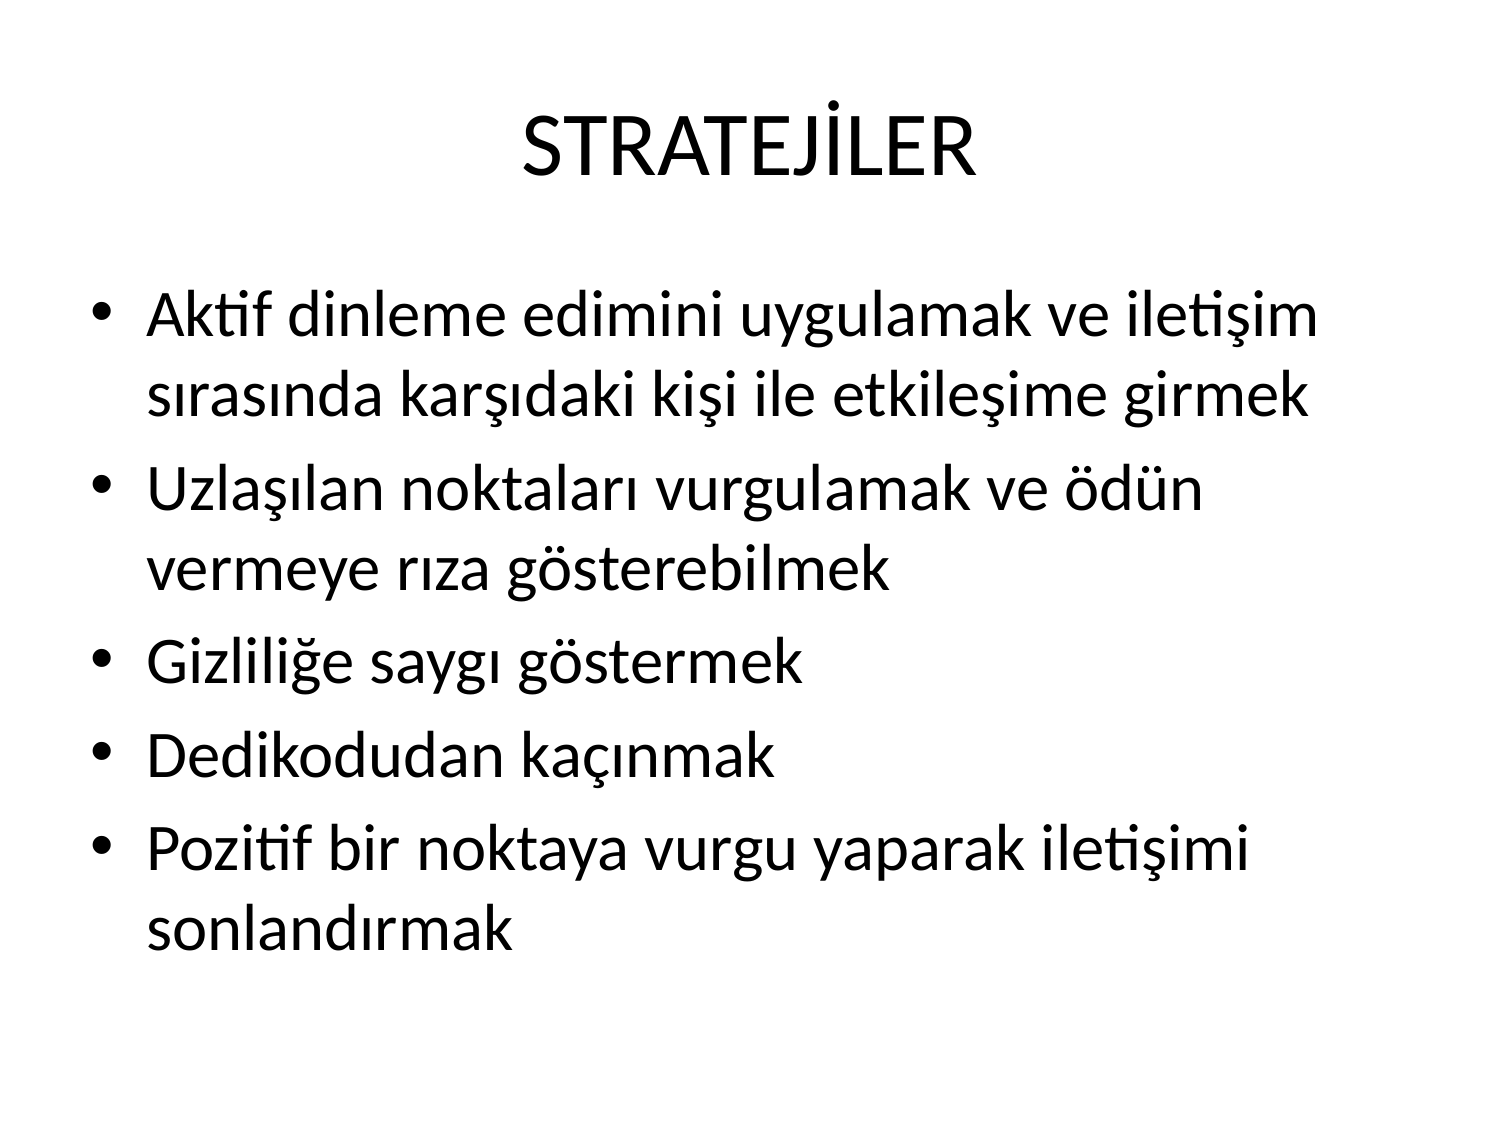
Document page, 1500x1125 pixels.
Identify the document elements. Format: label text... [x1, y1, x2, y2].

list Aktif dinleme edimini uygulamak ve iletişim sırasında karşıdaki kişi ile etkileşime girmek Uzlaşılan noktaları vurgulamak ve ödün vermeye rıza gösterebilmek Gizliliğe saygı göstermek Dedikodudan kaçınmak Pozitif bir noktaya vurgu yaparak iletişimi sonlandırmak [75, 262, 1425, 1005]
title STRATEJİLER [75, 45, 1425, 233]
